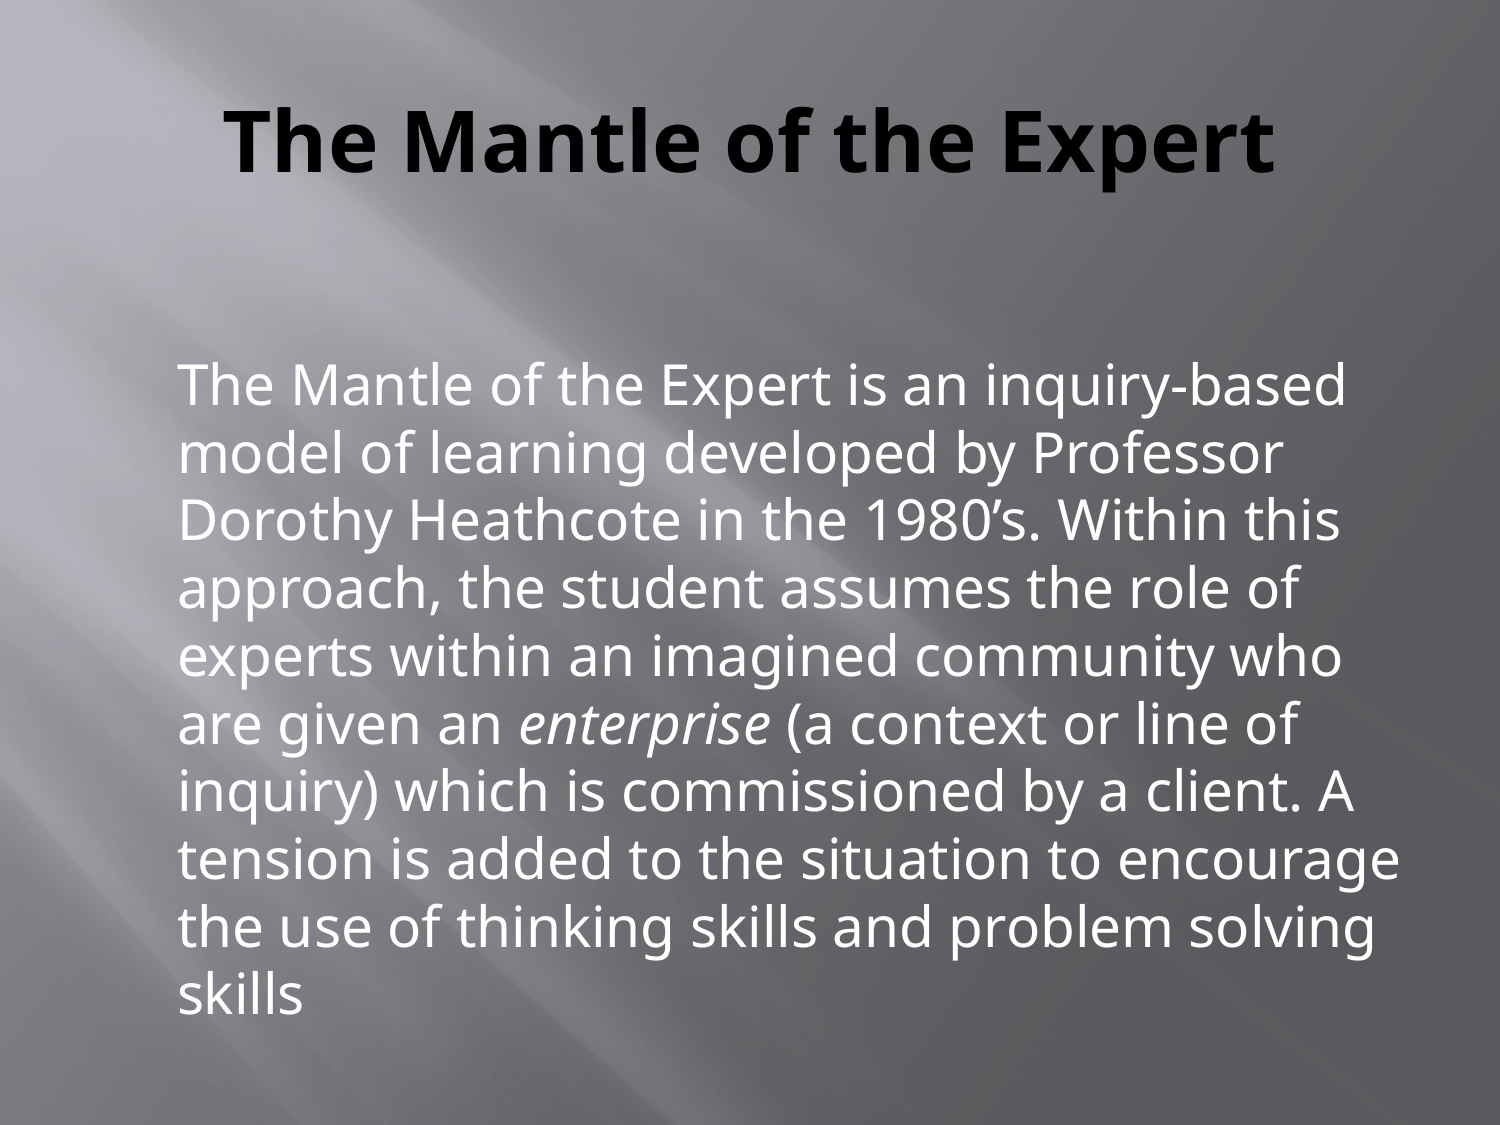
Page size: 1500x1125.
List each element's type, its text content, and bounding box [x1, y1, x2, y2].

title The Mantle of the Expert [75, 45, 1425, 233]
list The Mantle of the Expert is an inquiry-based model of learning developed by Professor Dorothy Heathcote in the 1980’s. Within this approach, the student assumes the role of experts within an imagined community who are given an enterprise (a context or line of inquiry) which is commissioned by a client. A tension is added to the situation to encourage the use of thinking skills and problem solving skills [75, 262, 1425, 1035]
